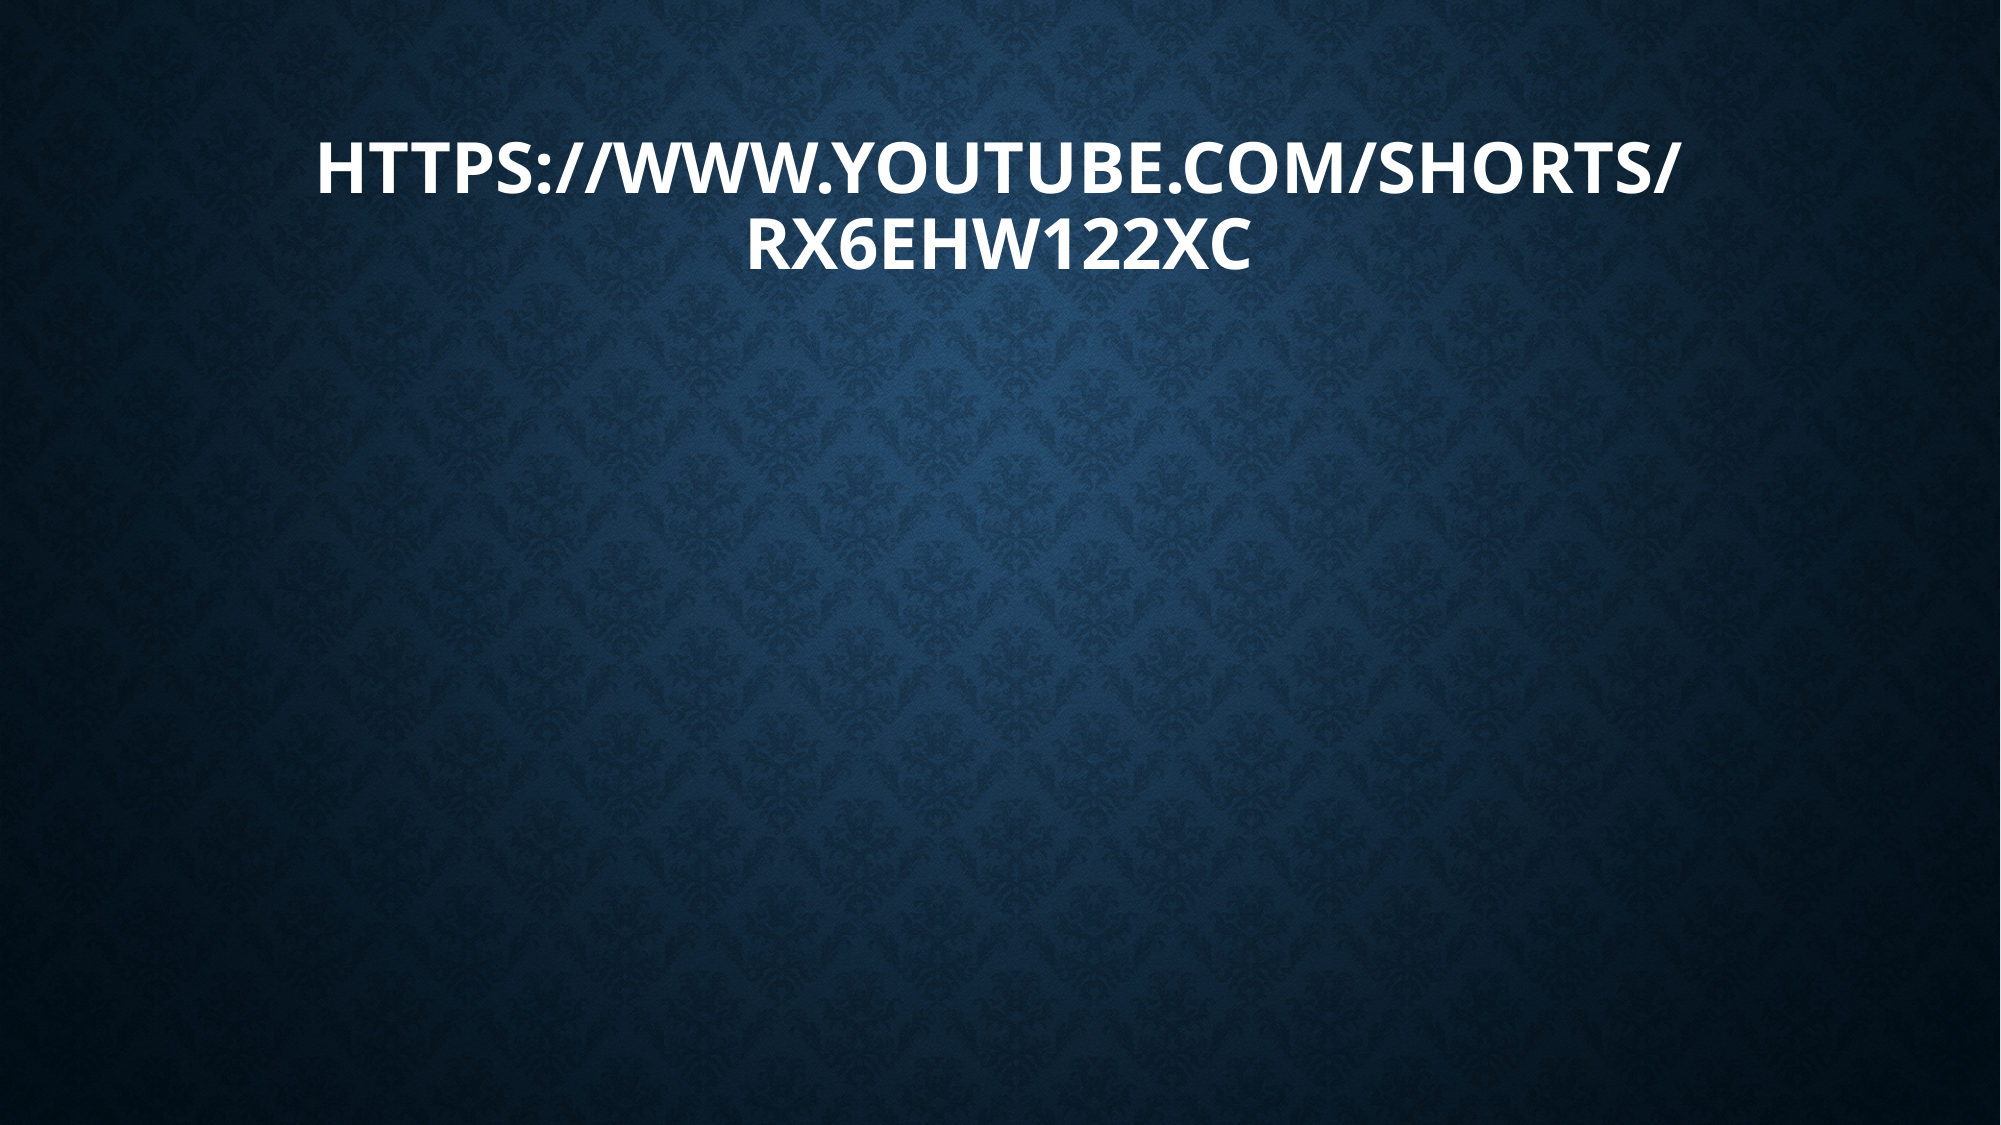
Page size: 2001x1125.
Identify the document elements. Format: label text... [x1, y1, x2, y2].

title https://www.youtube.com/shorts/rX6Ehw122xc [149, 99, 1849, 318]
